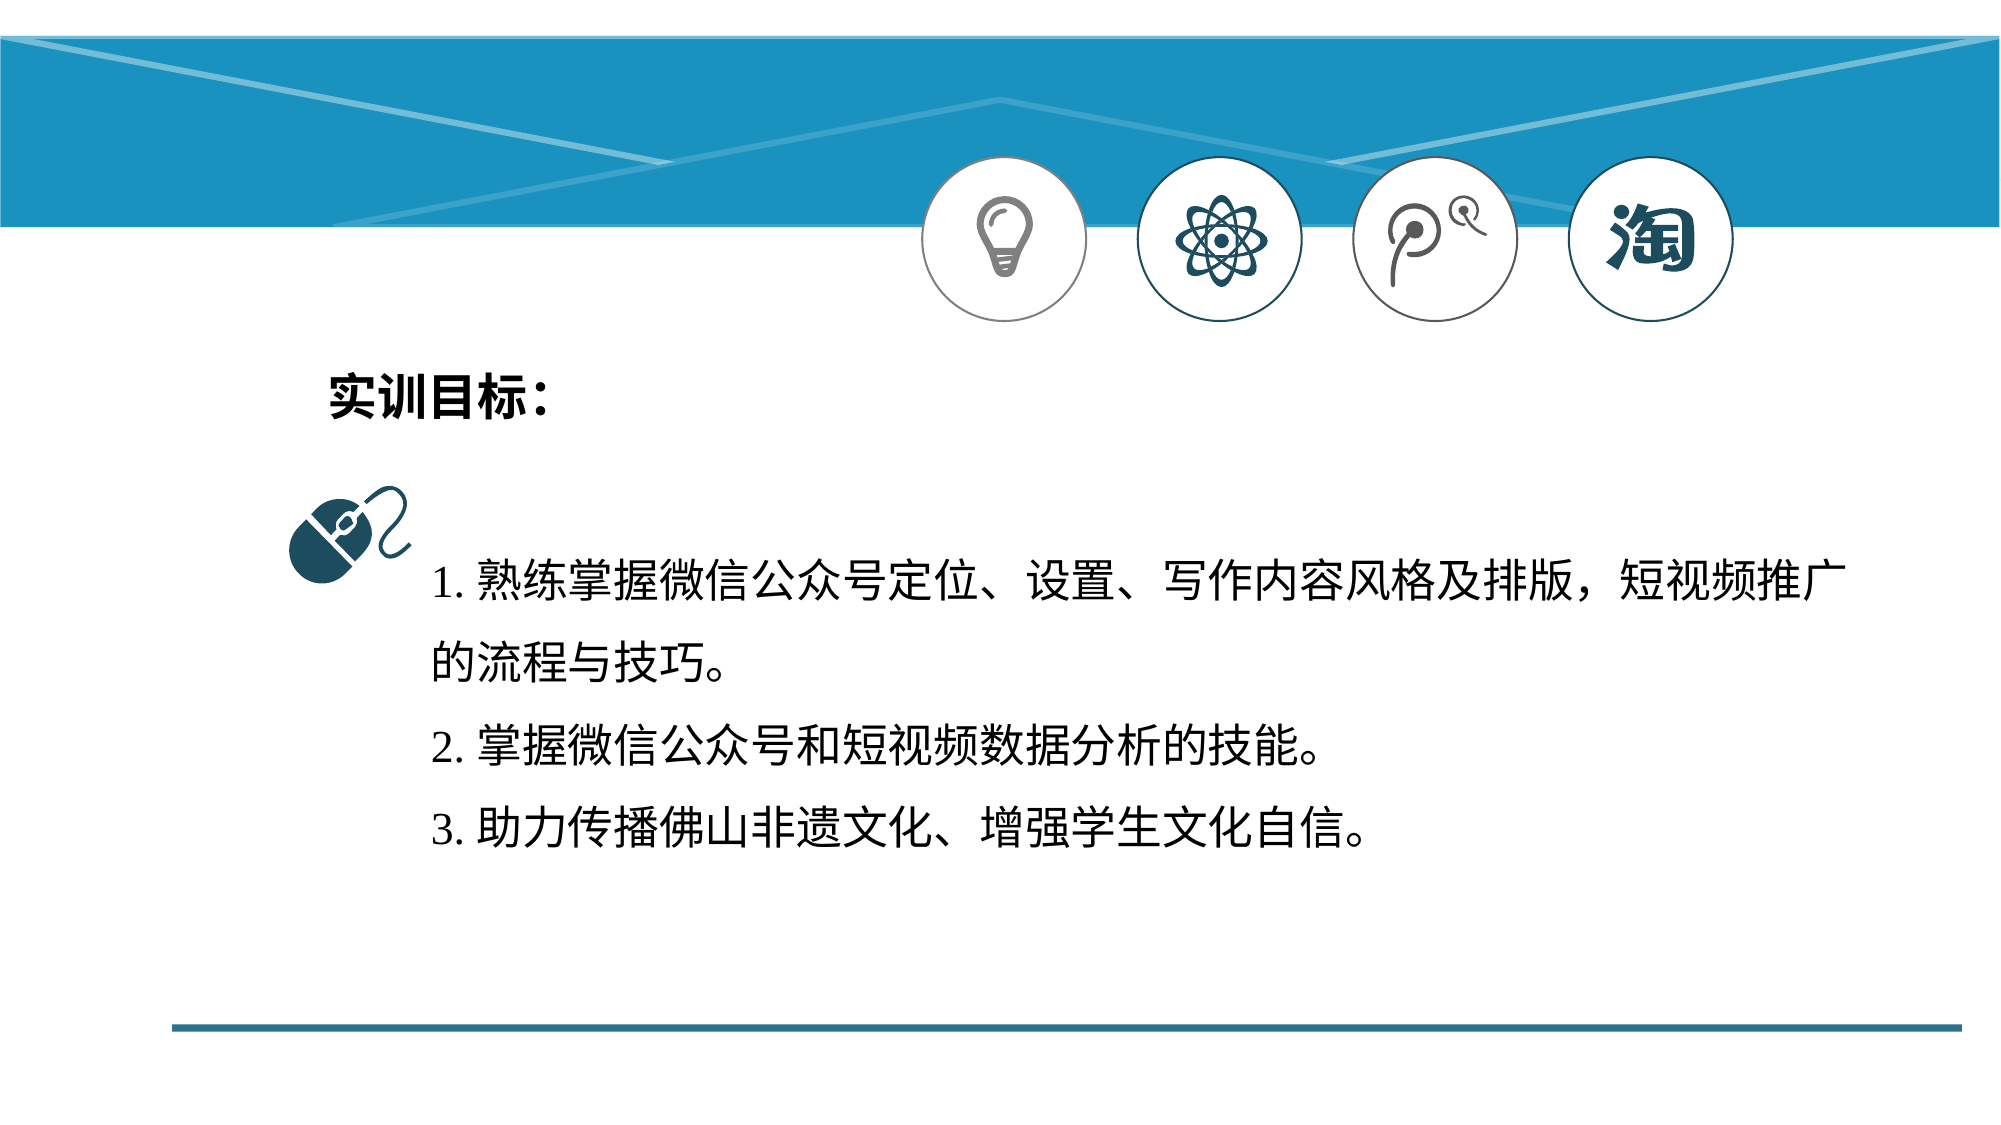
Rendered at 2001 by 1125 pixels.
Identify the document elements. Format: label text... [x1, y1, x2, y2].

text_box 实训目标： [313, 358, 606, 433]
text_box [1567, 228, 1734, 323]
text_box [1136, 228, 1303, 323]
text_box [171, 1023, 1963, 1033]
text_box 1.熟练掌握微信公众号定位、设置、写作内容风格及排版，短视频推广的流程与技巧。 2.掌握微信公众号和短视频数据分析的技能。 3.助力传播佛山非遗文化、增强学生文化自信。 [416, 516, 1879, 861]
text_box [285, 484, 412, 587]
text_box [922, 157, 1087, 321]
text_box [1352, 228, 1519, 323]
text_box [1175, 194, 1268, 288]
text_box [1388, 193, 1488, 288]
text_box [0, 35, 2000, 228]
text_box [1605, 199, 1696, 279]
